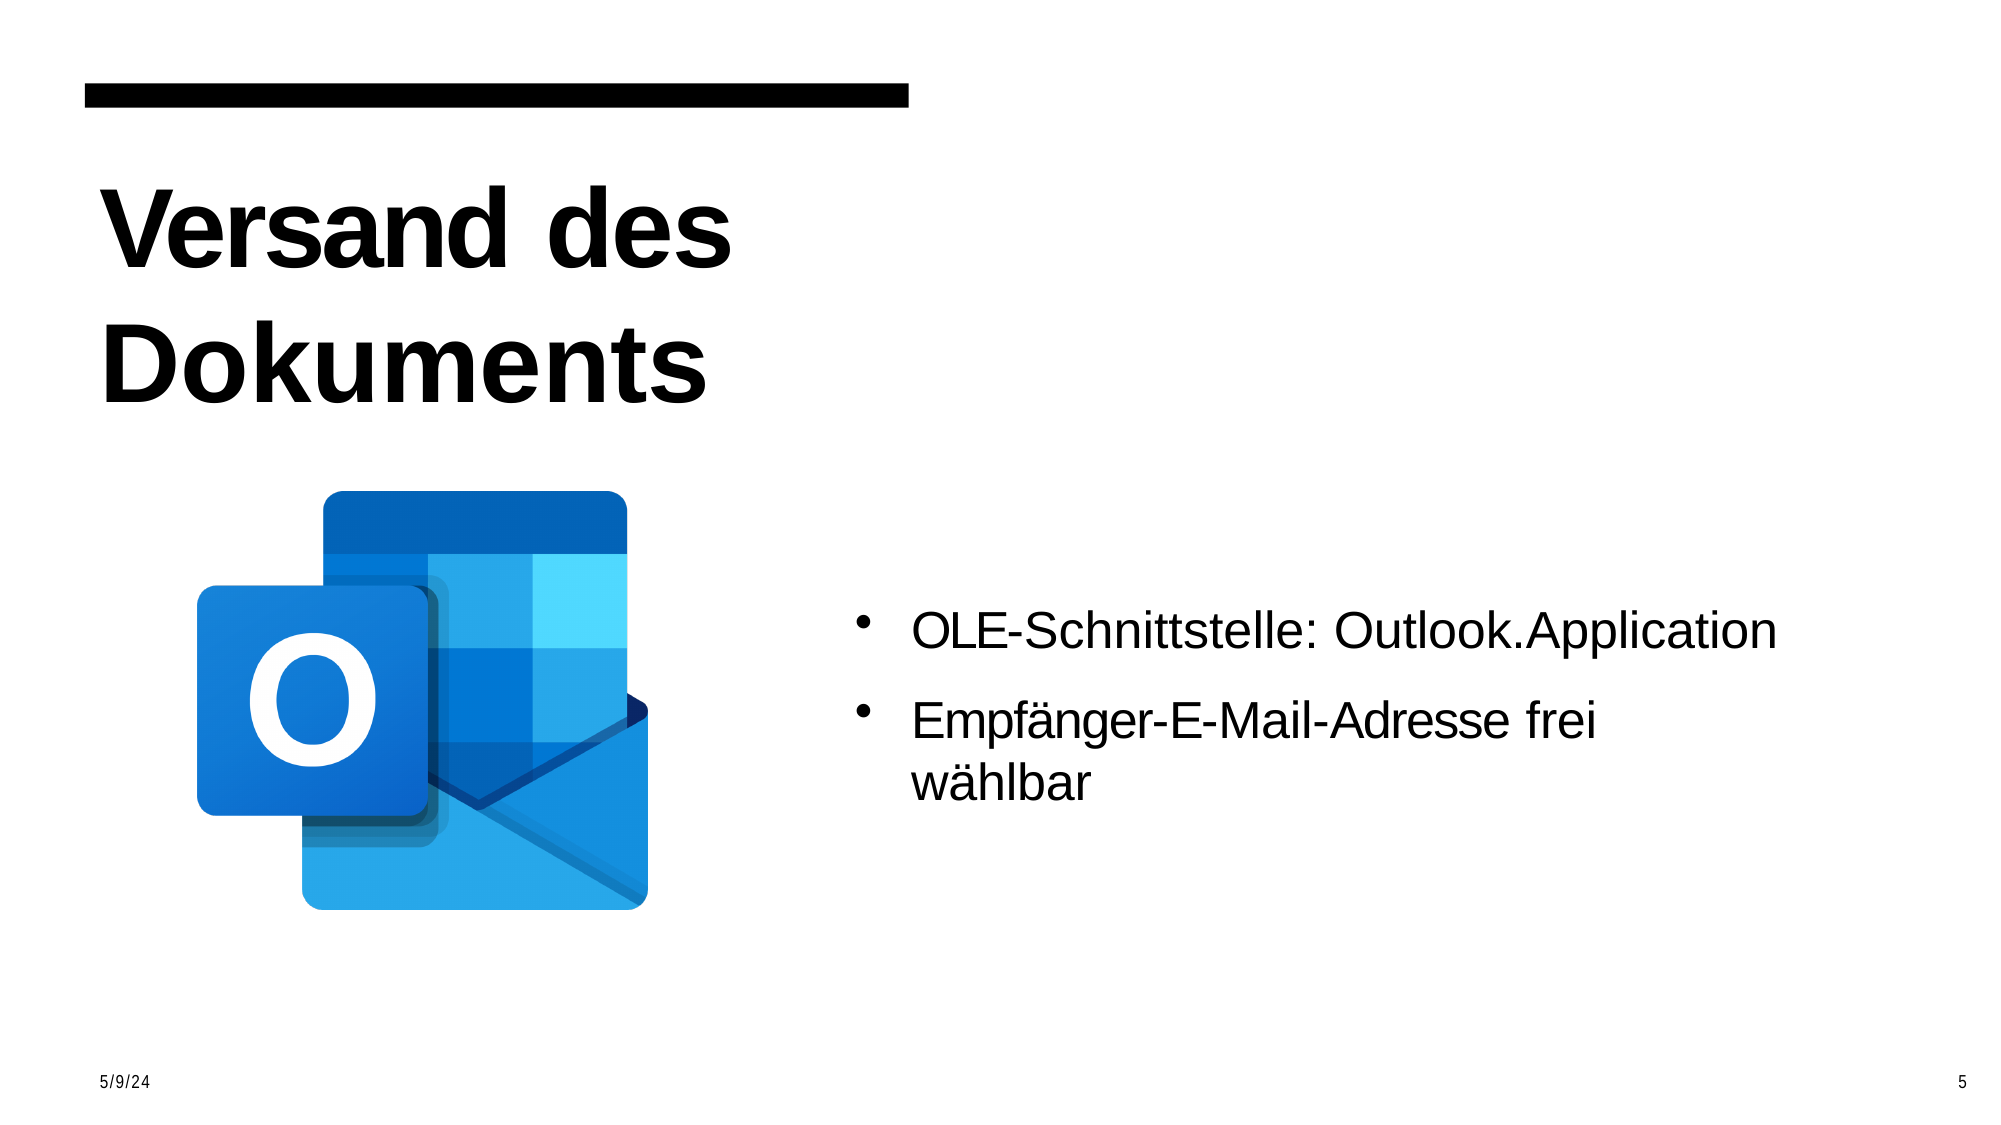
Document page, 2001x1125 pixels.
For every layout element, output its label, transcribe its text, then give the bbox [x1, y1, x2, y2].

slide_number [97, 1069, 156, 1125]
slide_number 5 [1952, 1069, 1977, 1125]
text_box OLE-Schnittstelle: Outlook.Application Empfänger-E-Mail-Adresse frei wählbar [852, 567, 1790, 812]
title Versand des Dokuments [97, 153, 735, 426]
picture [197, 491, 648, 911]
